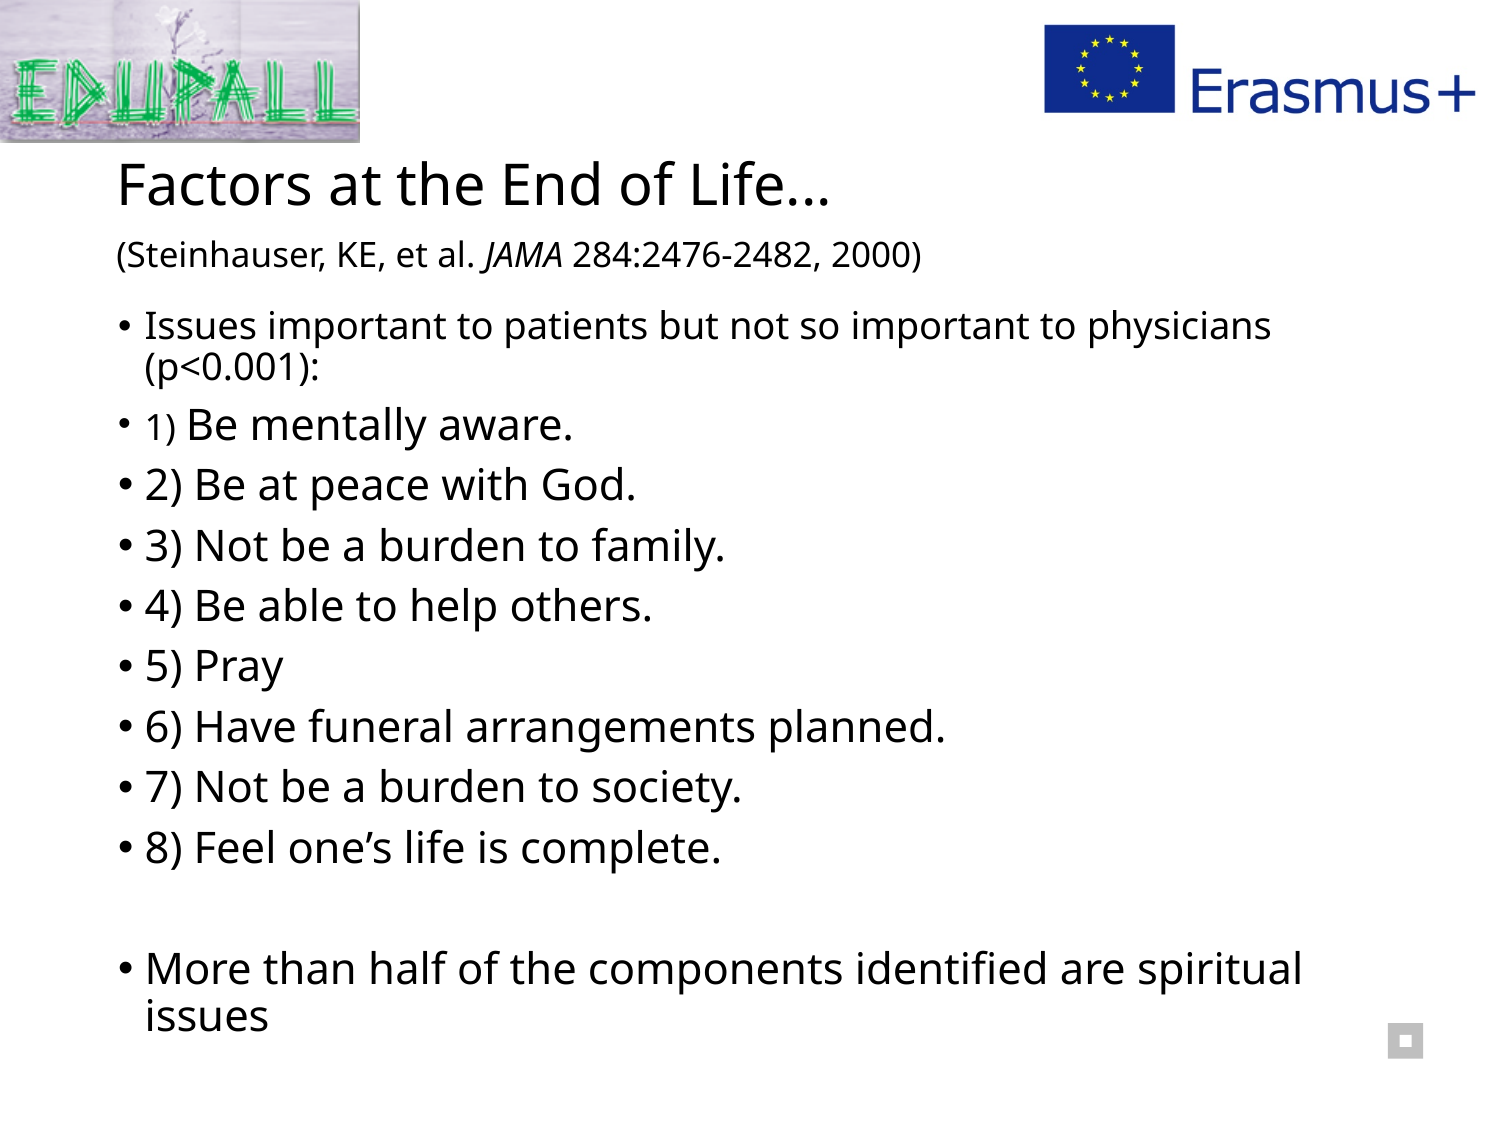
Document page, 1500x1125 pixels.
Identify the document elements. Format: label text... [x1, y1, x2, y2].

picture [1019, 0, 1500, 138]
picture [0, 0, 360, 143]
title Factors at the End of Life... (Steinhauser, KE, et al. JAMA 284:2476-2482, 2000) [101, 148, 1395, 289]
list Issues important to patients but not so important to physicians (p<0.001): 1) Be mentally aware. 2) Be at peace with God. 3) Not be a burden to family. 4) Be able to help others. 5) Pray 6) Have funeral arrangements planned. 7) Not be a burden to society. 8) Feel one’s life is complete. More than half of the components identified are spiritual issues [103, 299, 1397, 1055]
